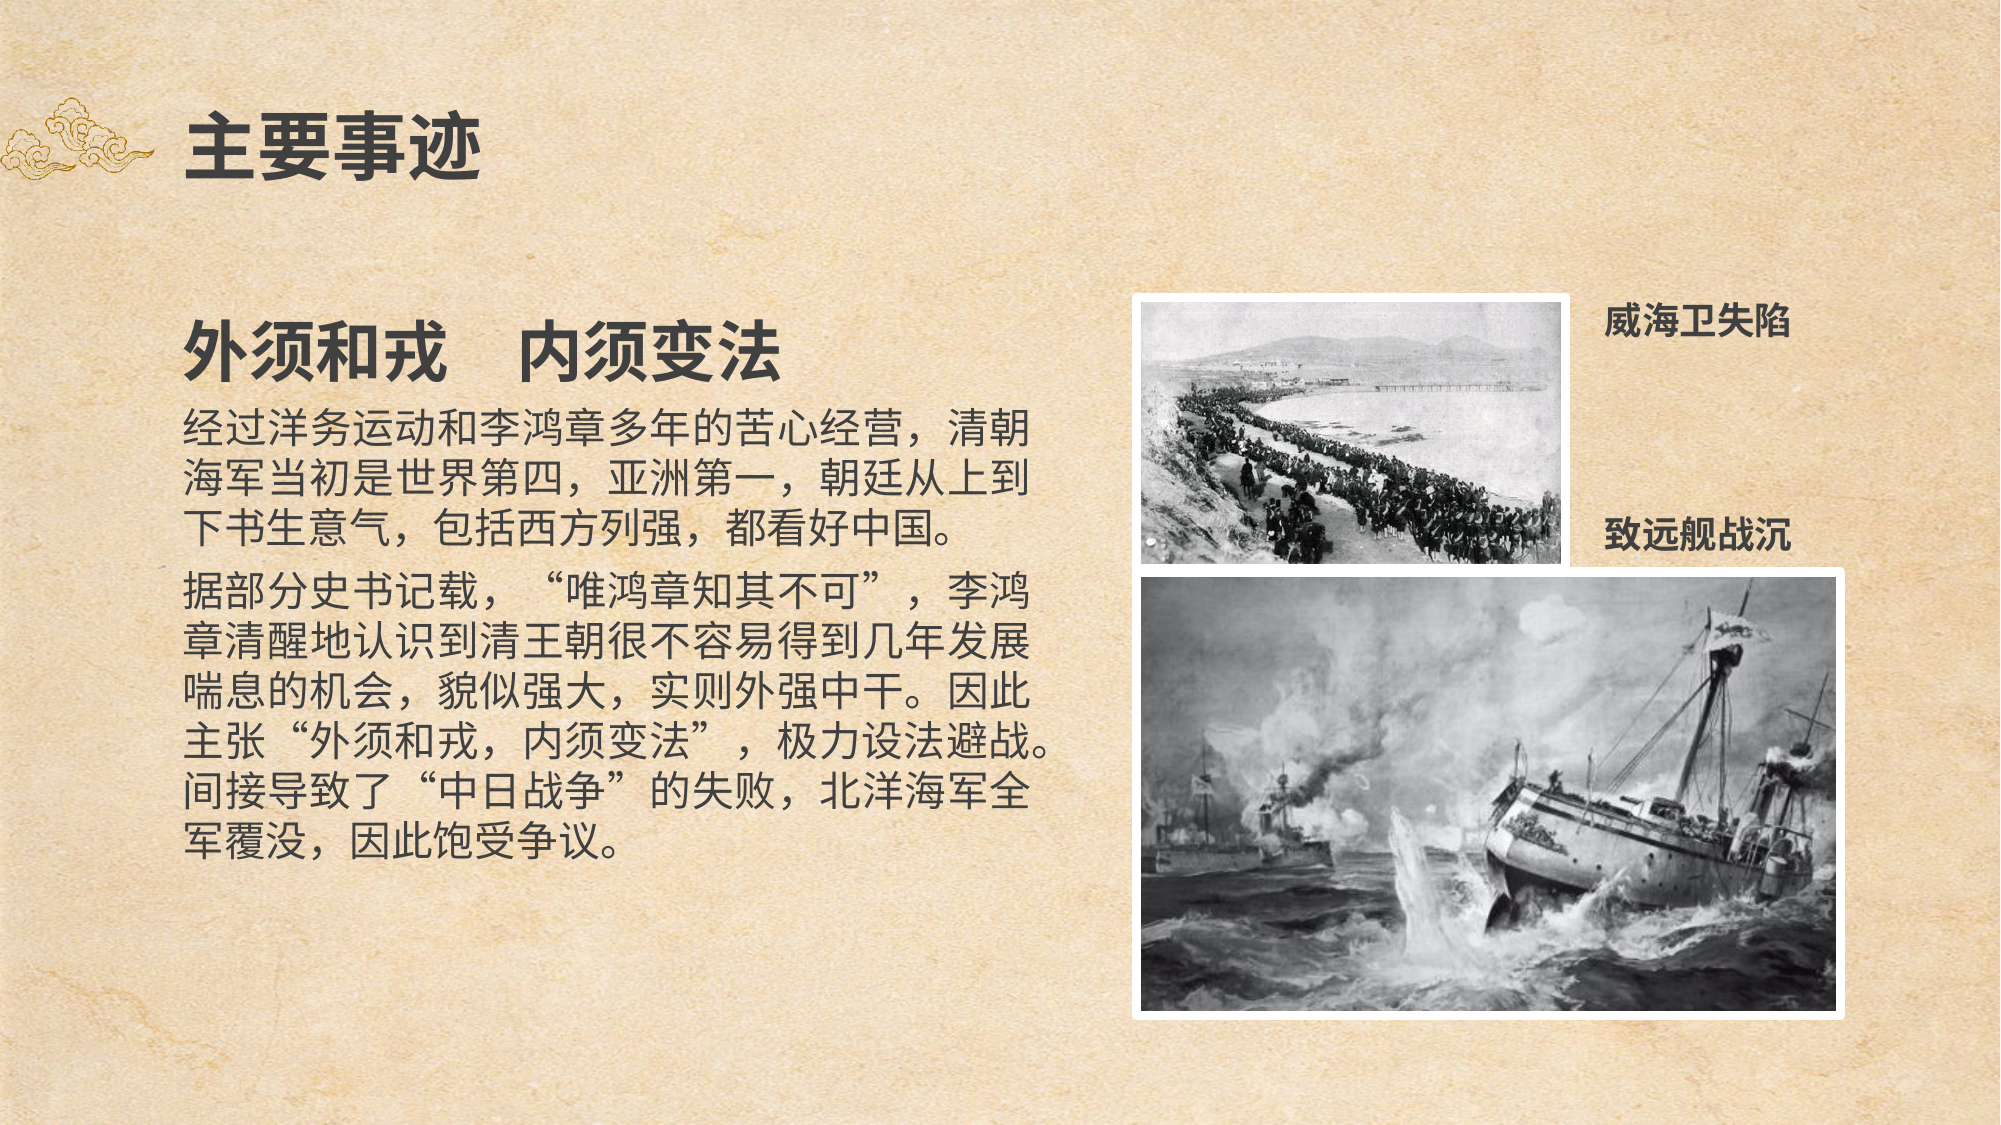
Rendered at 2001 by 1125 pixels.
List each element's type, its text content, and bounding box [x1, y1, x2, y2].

text_box 威海卫失陷 [1560, 289, 1836, 350]
text_box 主要事迹 [167, 91, 1374, 197]
text_box 致远舰战沉 [1561, 503, 1836, 564]
picture [0, 0, 2001, 1125]
text_box 外须和戎 内须变法 经过洋务运动和李鸿章多年的苦心经营，清朝海军当初是世界第四，亚洲第一，朝廷从上到下书生意气，包括西方列强，都看好中国。 据部分史书记载，“唯鸿章知其不可”，李鸿章清醒地认识到清王朝很不容易得到几年发展喘息的机会，貌似强大，实则外强中干。因此主张“外须和戎，内须变法”，极力设法避战。间接导致了“中日战争”的失败，北洋海军全军覆没，因此饱受争议。 [167, 302, 1046, 872]
